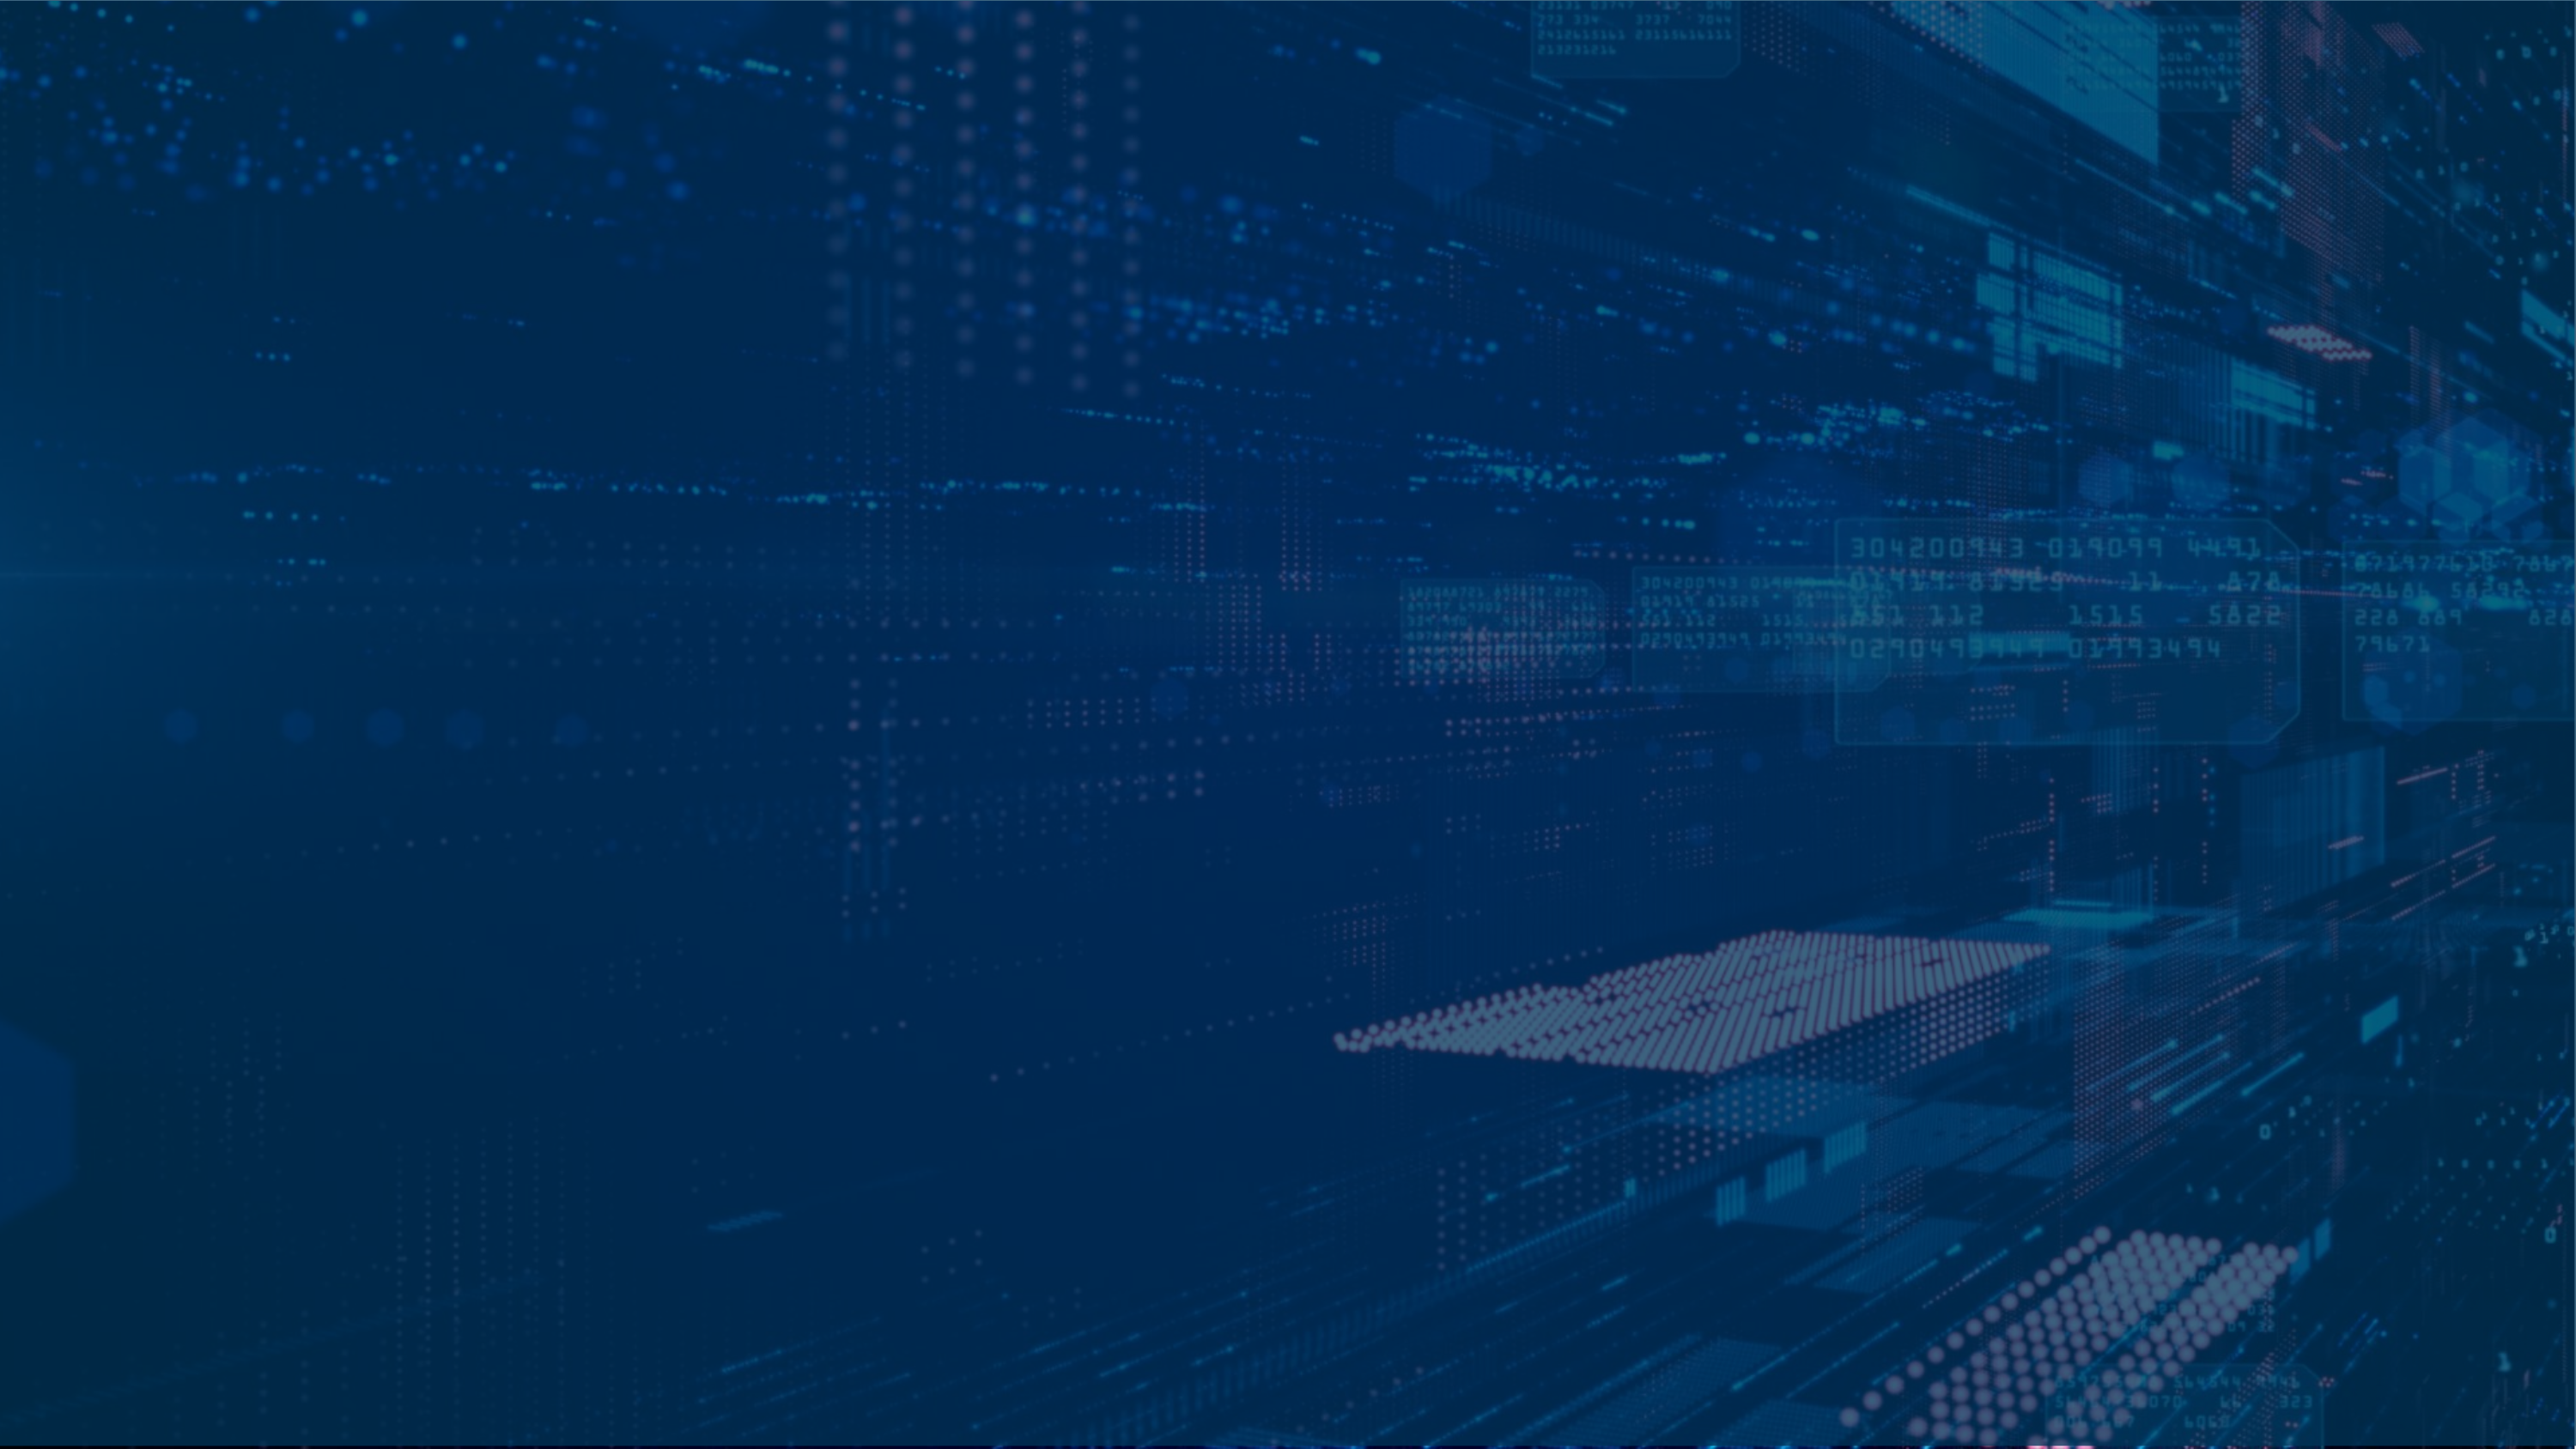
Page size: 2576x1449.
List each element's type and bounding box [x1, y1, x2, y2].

text_box [0, 0, 2576, 1446]
